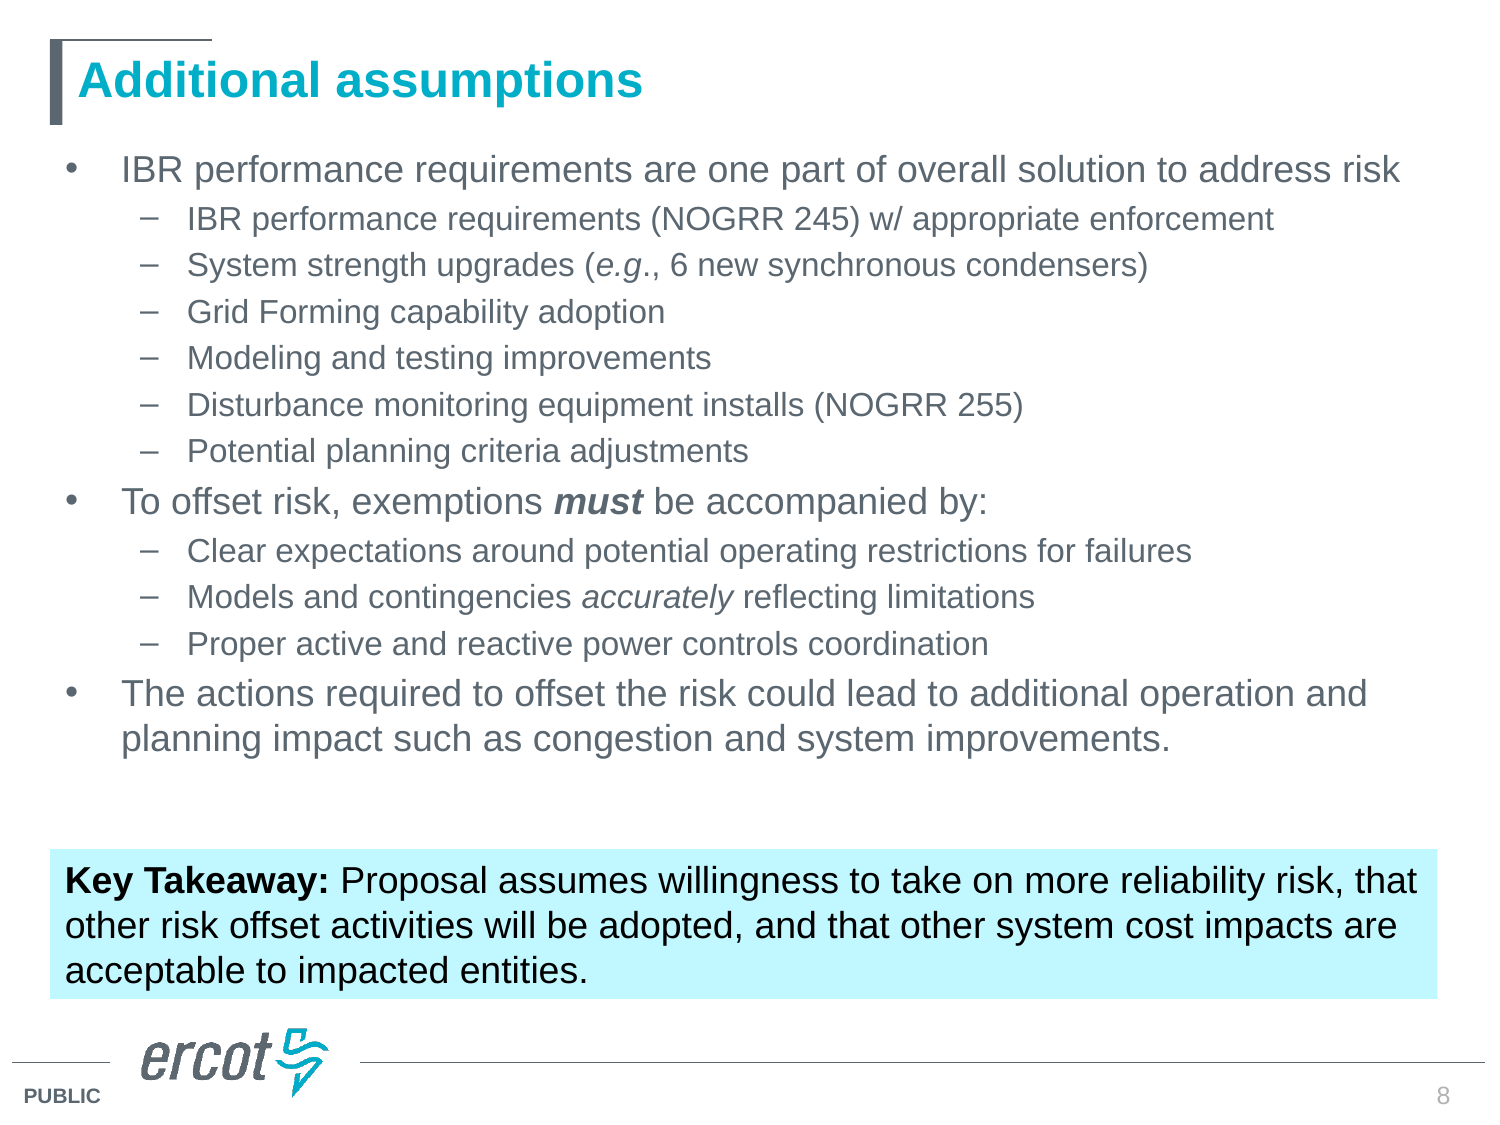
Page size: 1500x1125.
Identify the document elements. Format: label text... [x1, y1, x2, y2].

slide_number 8 [1400, 1076, 1488, 1113]
text_box Key Takeaway: Proposal assumes willingness to take on more reliability risk, that other risk offset activities will be adopted, and that other system cost impacts are acceptable to impacted entities. [50, 849, 1438, 999]
title Additional assumptions [62, 39, 1450, 125]
picture [137, 1024, 332, 1100]
list IBR performance requirements are one part of overall solution to address risk IBR performance requirements (NOGRR 245) w/ appropriate enforcement System strength upgrades (e.g., 6 new synchronous condensers) Grid Forming capability adoption Modeling and testing improvements Disturbance monitoring equipment installs (NOGRR 255) Potential planning criteria adjustments To offset risk, exemptions must be accompanied by: Clear expectations around potential operating restrictions for failures Models and contingencies accurately reflecting limitations Proper active and reactive power controls coordination The actions required to offset the risk could lead to additional operation and planning impact such as congestion and system improvements. [50, 137, 1450, 925]
